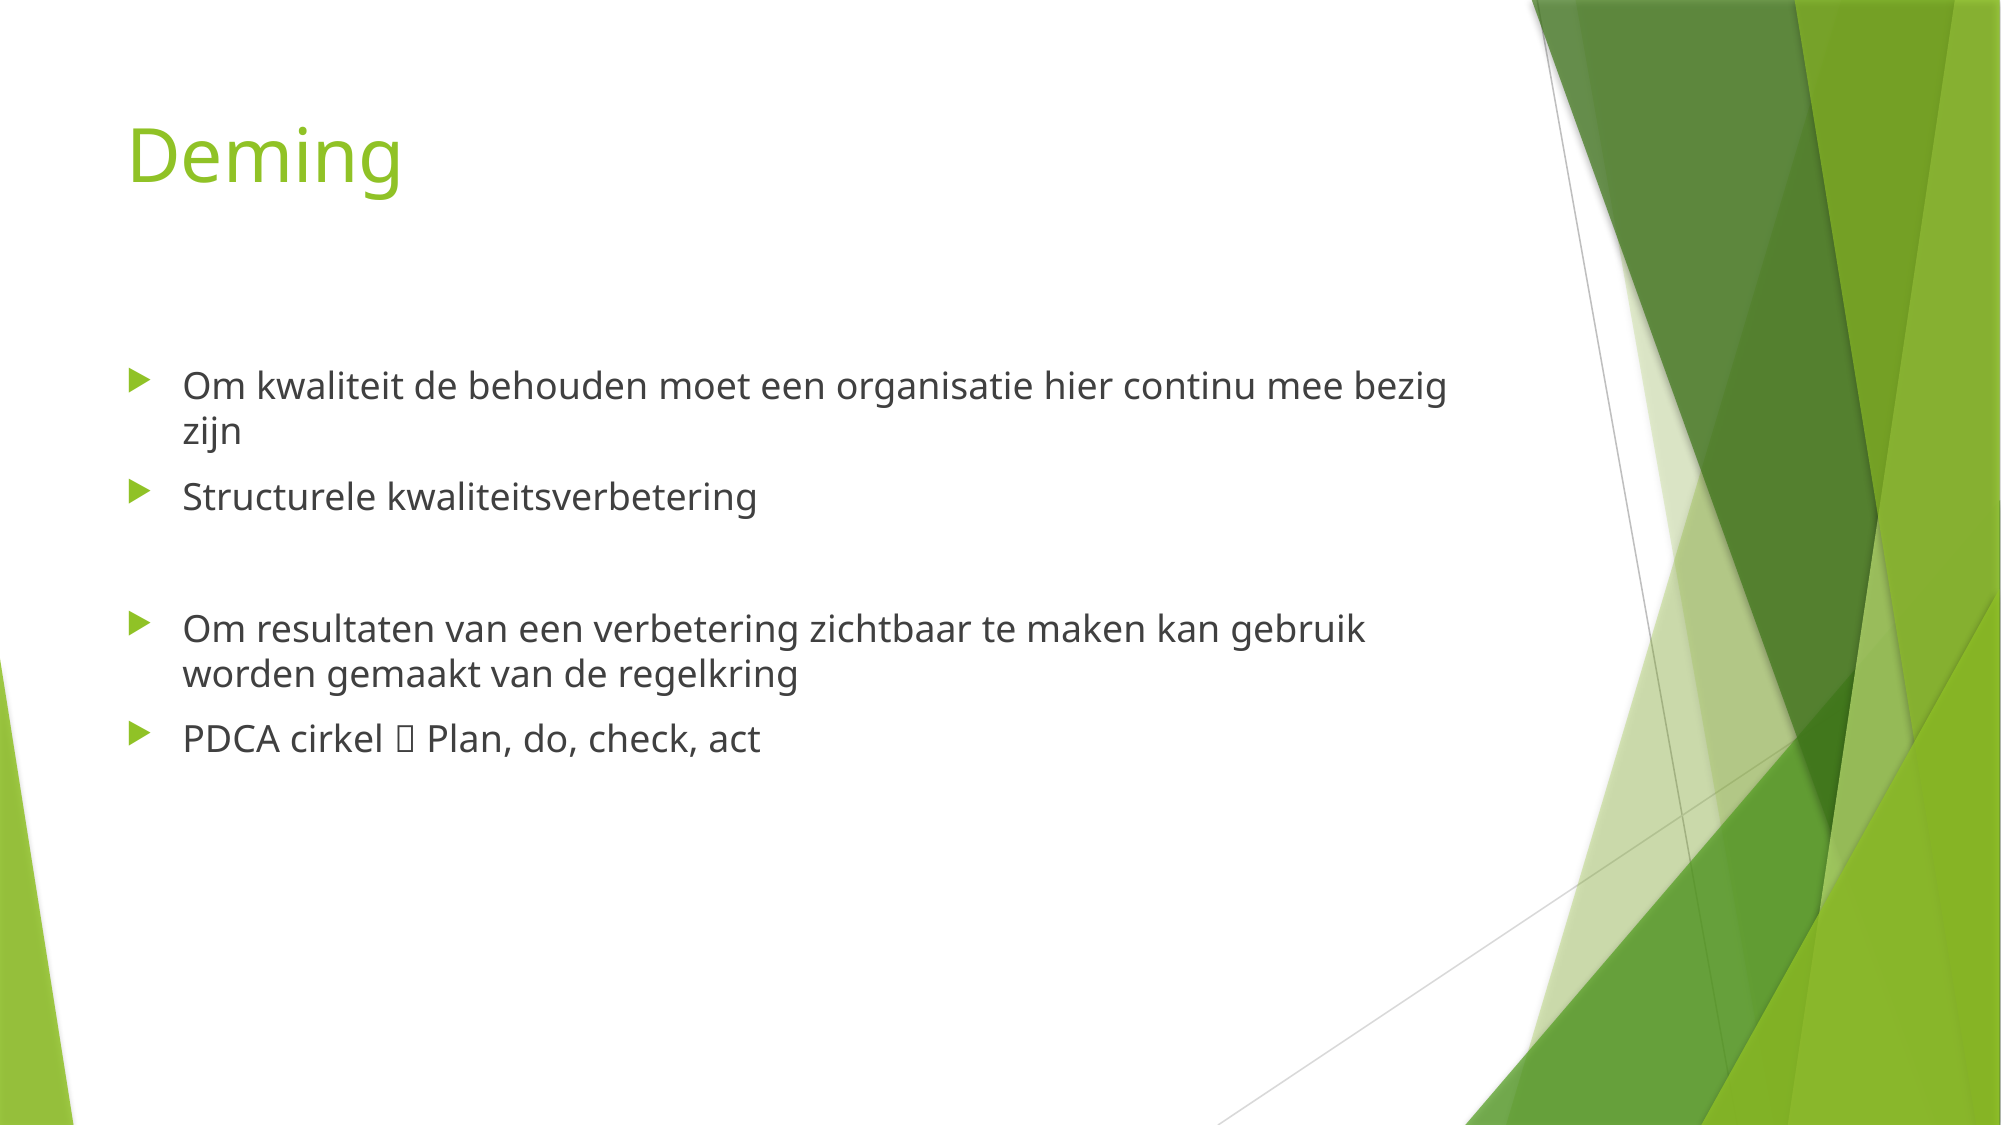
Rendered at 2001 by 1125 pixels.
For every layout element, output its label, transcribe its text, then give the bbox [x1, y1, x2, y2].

title Deming [111, 99, 1522, 317]
list Om kwaliteit de behouden moet een organisatie hier continu mee bezig zijn Structurele kwaliteitsverbetering Om resultaten van een verbetering zichtbaar te maken kan gebruik worden gemaakt van de regelkring PDCA cirkel  Plan, do, check, act [111, 354, 1522, 992]
